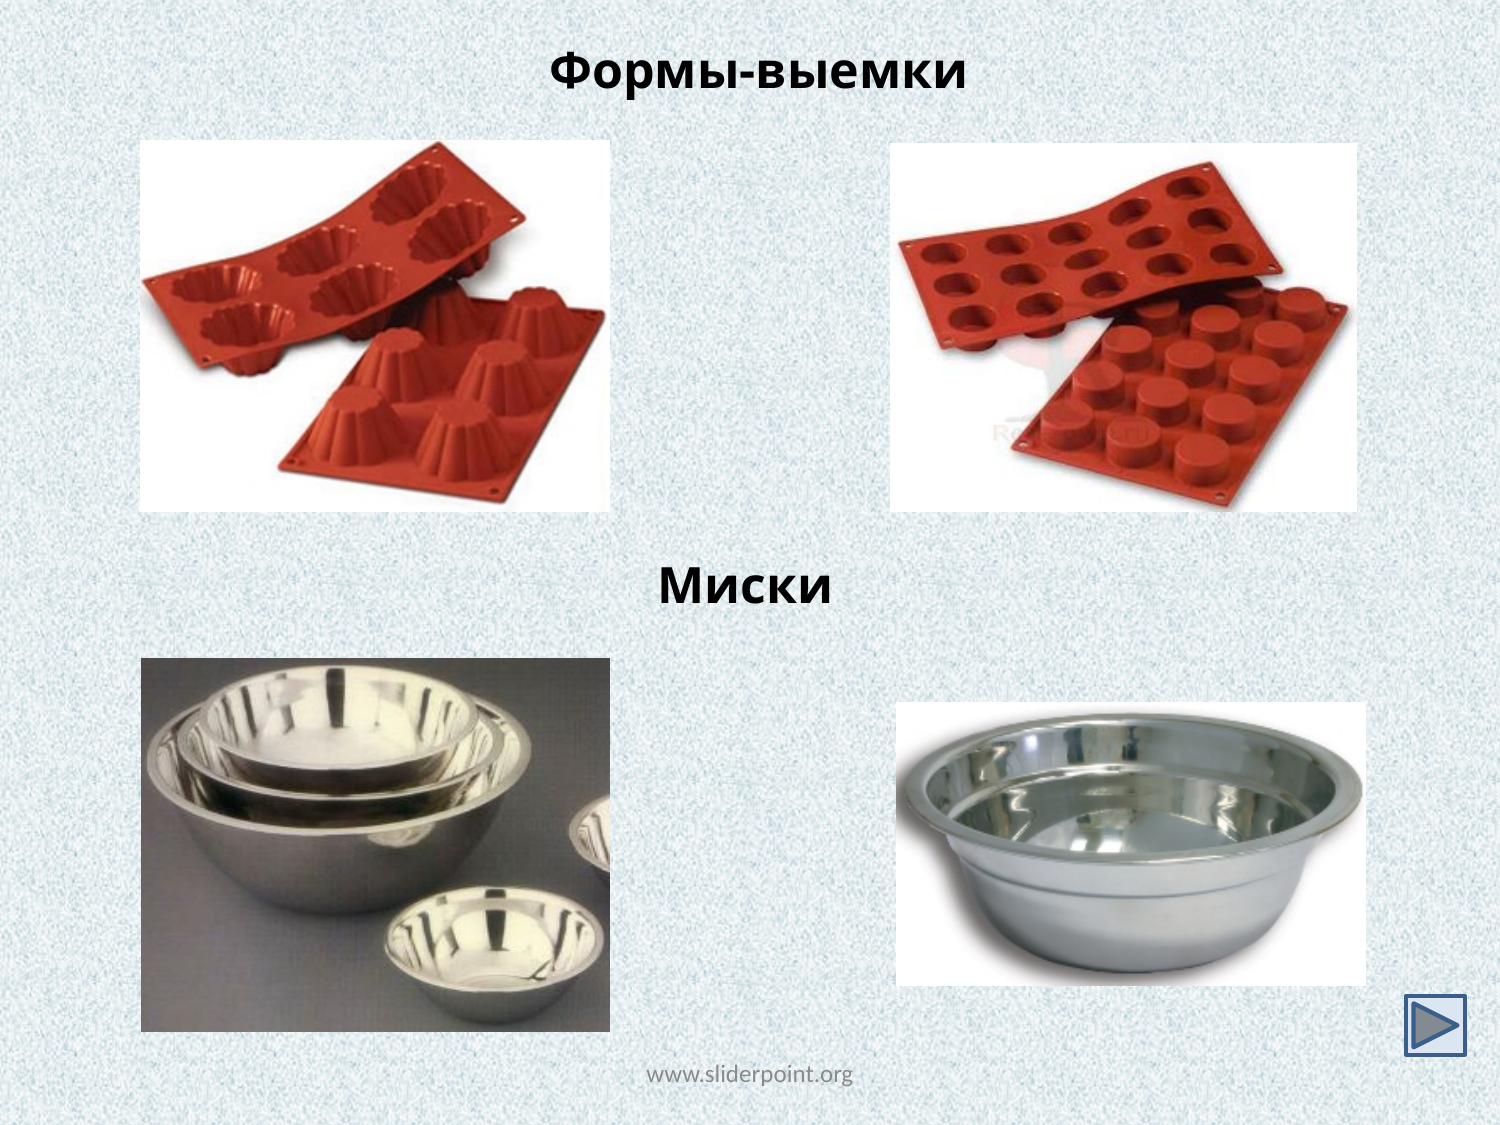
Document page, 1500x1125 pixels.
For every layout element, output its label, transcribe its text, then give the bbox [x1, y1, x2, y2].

text_box [1404, 994, 1467, 1057]
picture [0, 0, 1500, 1125]
text_box Миски [69, 546, 1420, 626]
list Формы-выемки [83, 30, 1435, 111]
footer www.sliderpoint.org [512, 1042, 988, 1103]
